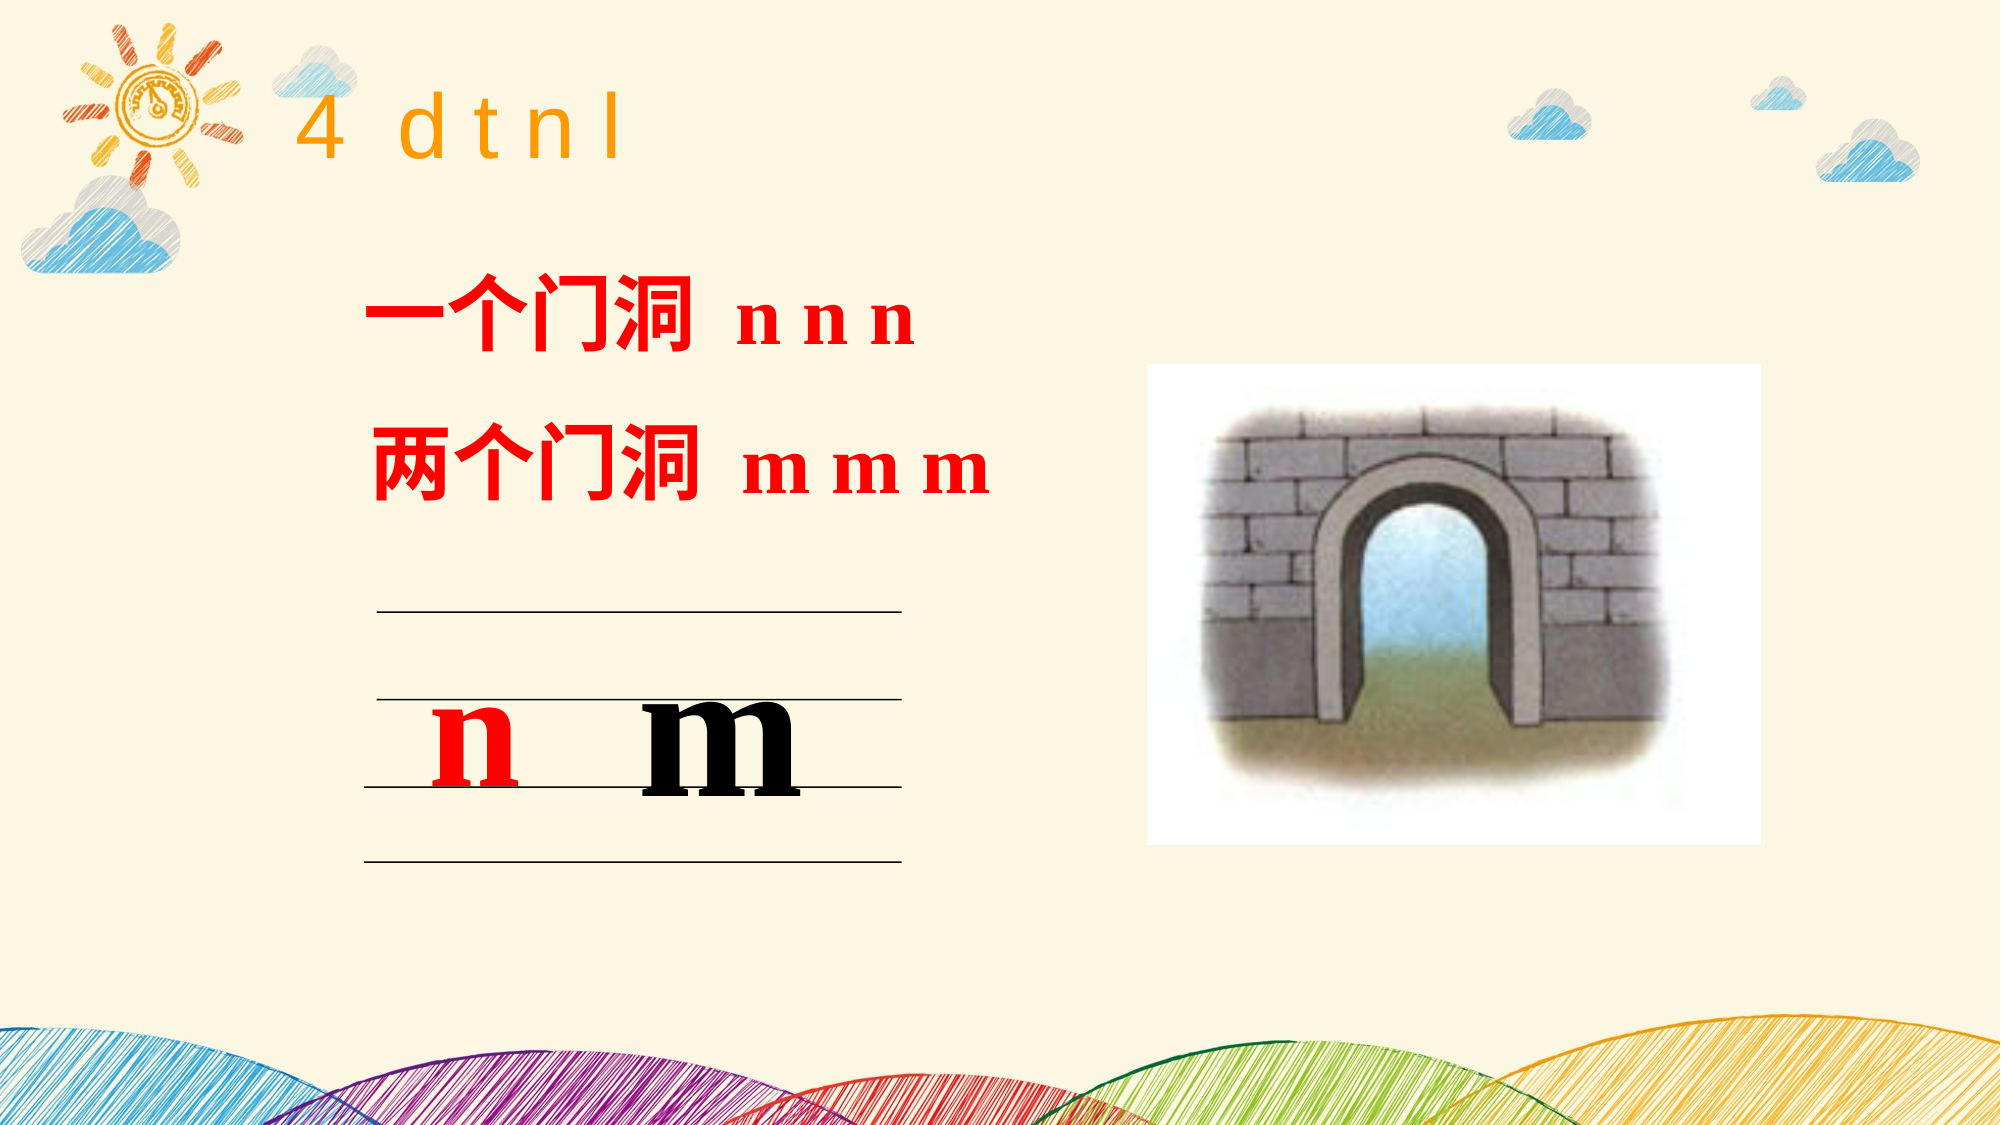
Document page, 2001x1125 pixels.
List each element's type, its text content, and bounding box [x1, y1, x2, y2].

picture [0, 0, 2000, 1125]
text_box m [622, 589, 836, 845]
text_box 两个门洞 m m m [354, 402, 1006, 518]
text_box n [414, 611, 589, 827]
text_box 4 d t n l [280, 59, 1096, 185]
text_box 一个门洞 n n n [348, 253, 999, 369]
